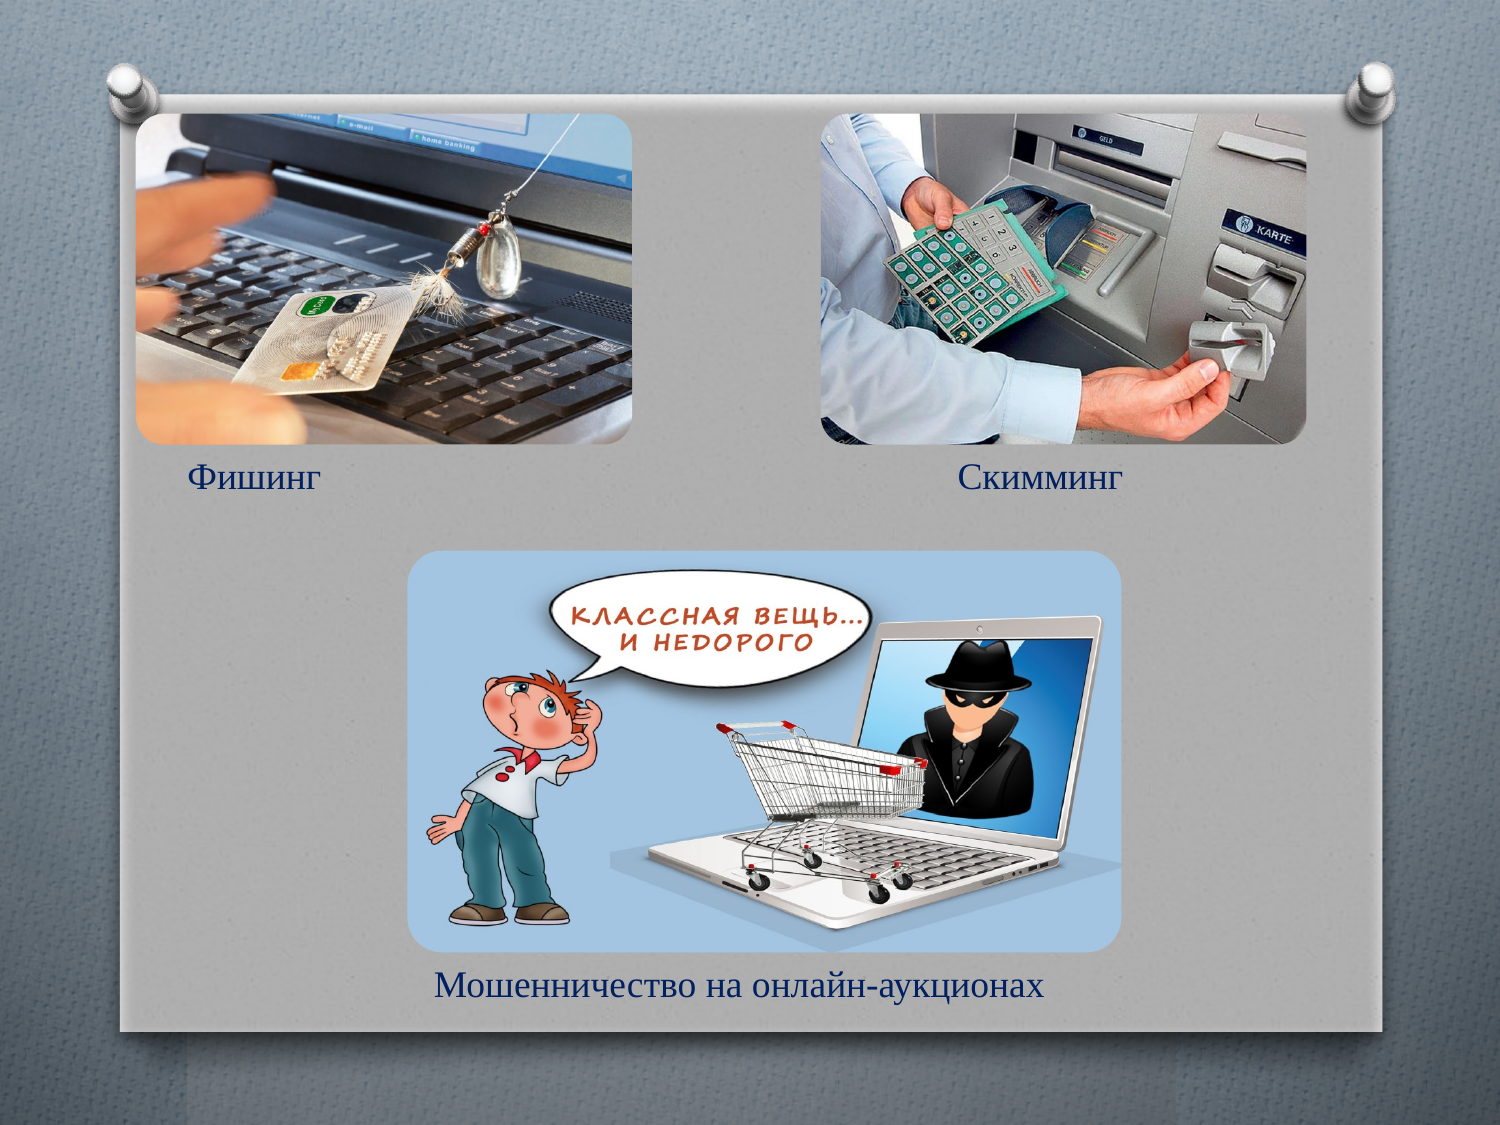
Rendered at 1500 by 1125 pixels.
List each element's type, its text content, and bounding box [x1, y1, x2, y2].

text_box Фишинг [172, 447, 337, 505]
picture [1317, 35, 1439, 156]
text_box Мошенничество на онлайн-аукционах [419, 955, 1070, 1012]
picture [407, 550, 1122, 953]
picture [820, 113, 1307, 445]
picture [75, 29, 633, 445]
text_box Скимминг [942, 447, 1139, 505]
